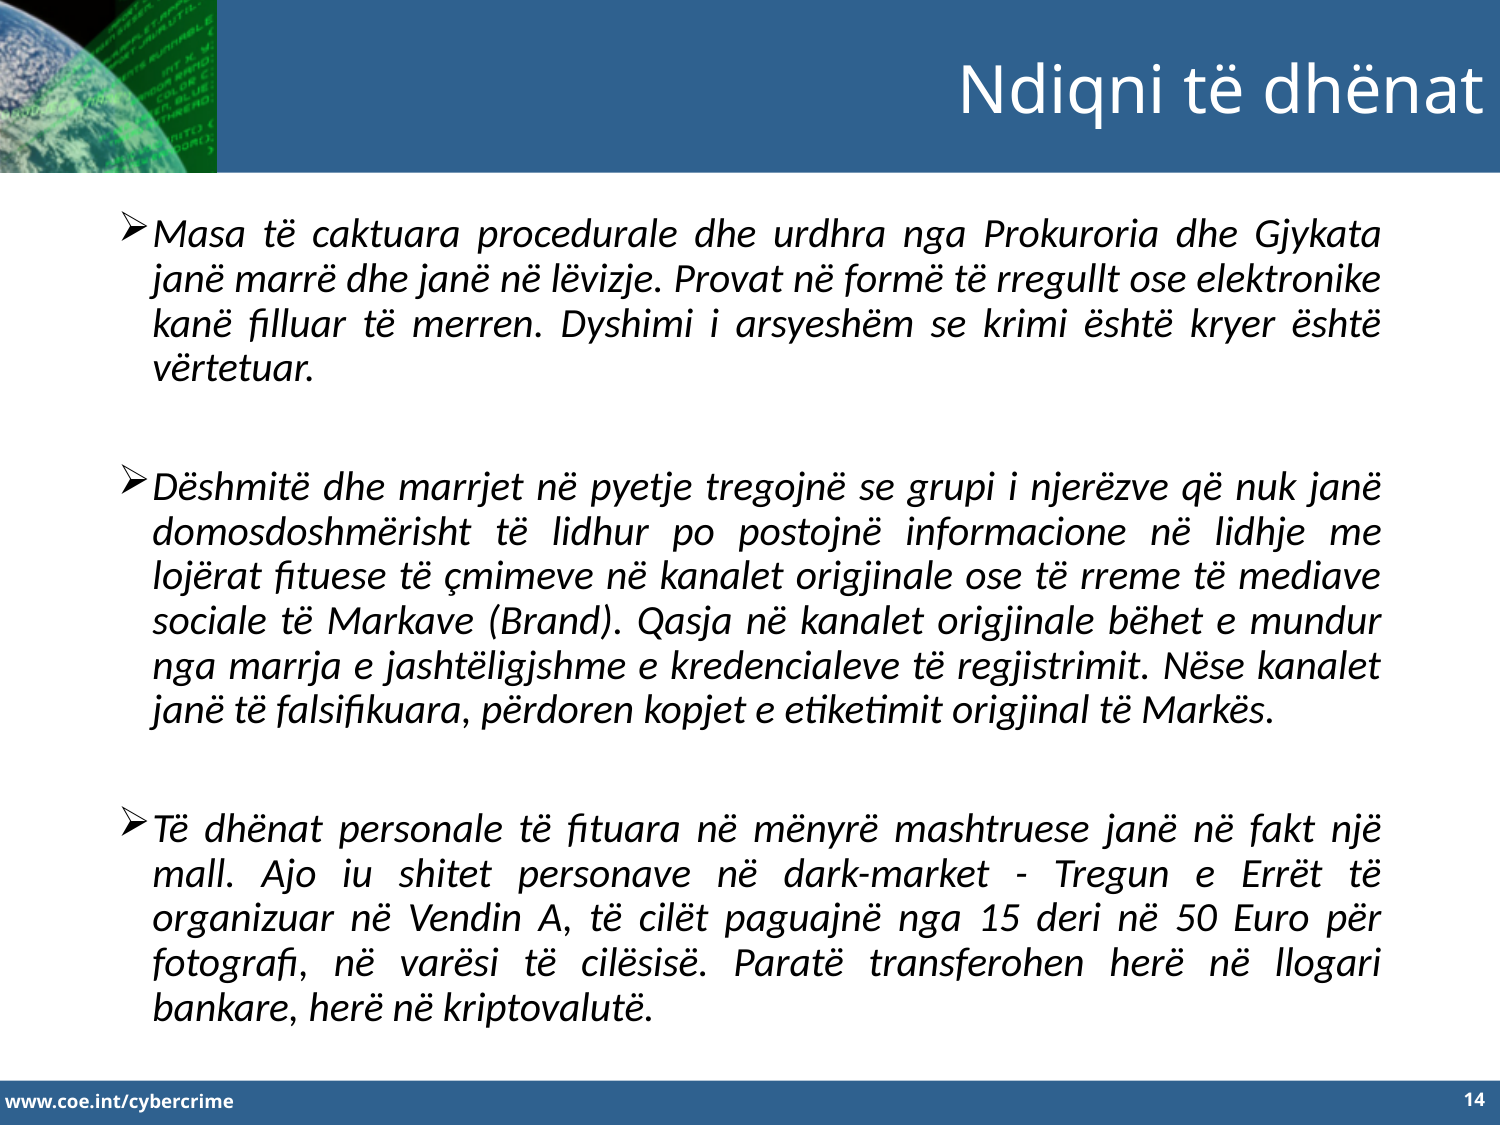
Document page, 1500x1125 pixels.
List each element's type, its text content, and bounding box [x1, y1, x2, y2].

slide_number 14 [1162, 1080, 1500, 1125]
list Masa të caktuara procedurale dhe urdhra nga Prokuroria dhe Gjykata janë marrë dhe janë në lëvizje. Provat në formë të rregullt ose elektronike kanë filluar të merren. Dyshimi i arsyeshëm se krimi është kryer është vërtetuar. Dëshmitë dhe marrjet në pyetje tregojnë se grupi i njerëzve që nuk janë domosdoshmërisht të lidhur po postojnë informacione në lidhje me lojërat fituese të çmimeve në kanalet origjinale ose të rreme të mediave sociale të Markave (Brand). Qasja në kanalet origjinale bëhet e mundur nga marrja e jashtëligjshme e kredencialeve të regjistrimit. Nëse kanalet janë të falsifikuara, përdoren kopjet e etiketimit origjinal të Markës. Të dhënat personale të fituara në mënyrë mashtruese janë në fakt një mall. Ajo iu shitet personave në dark-market - Tregun e Errët të organizuar në Vendin A, të cilët paguajnë nga 15 deri në 50 Euro për fotografi, në varësi të cilësisë. Paratë transferohen herë në llogari bankare, herë në kriptovalutë. [103, 204, 1397, 1050]
picture [0, 1, 217, 173]
text_box Ndiqni të dhënat [373, 10, 1500, 163]
